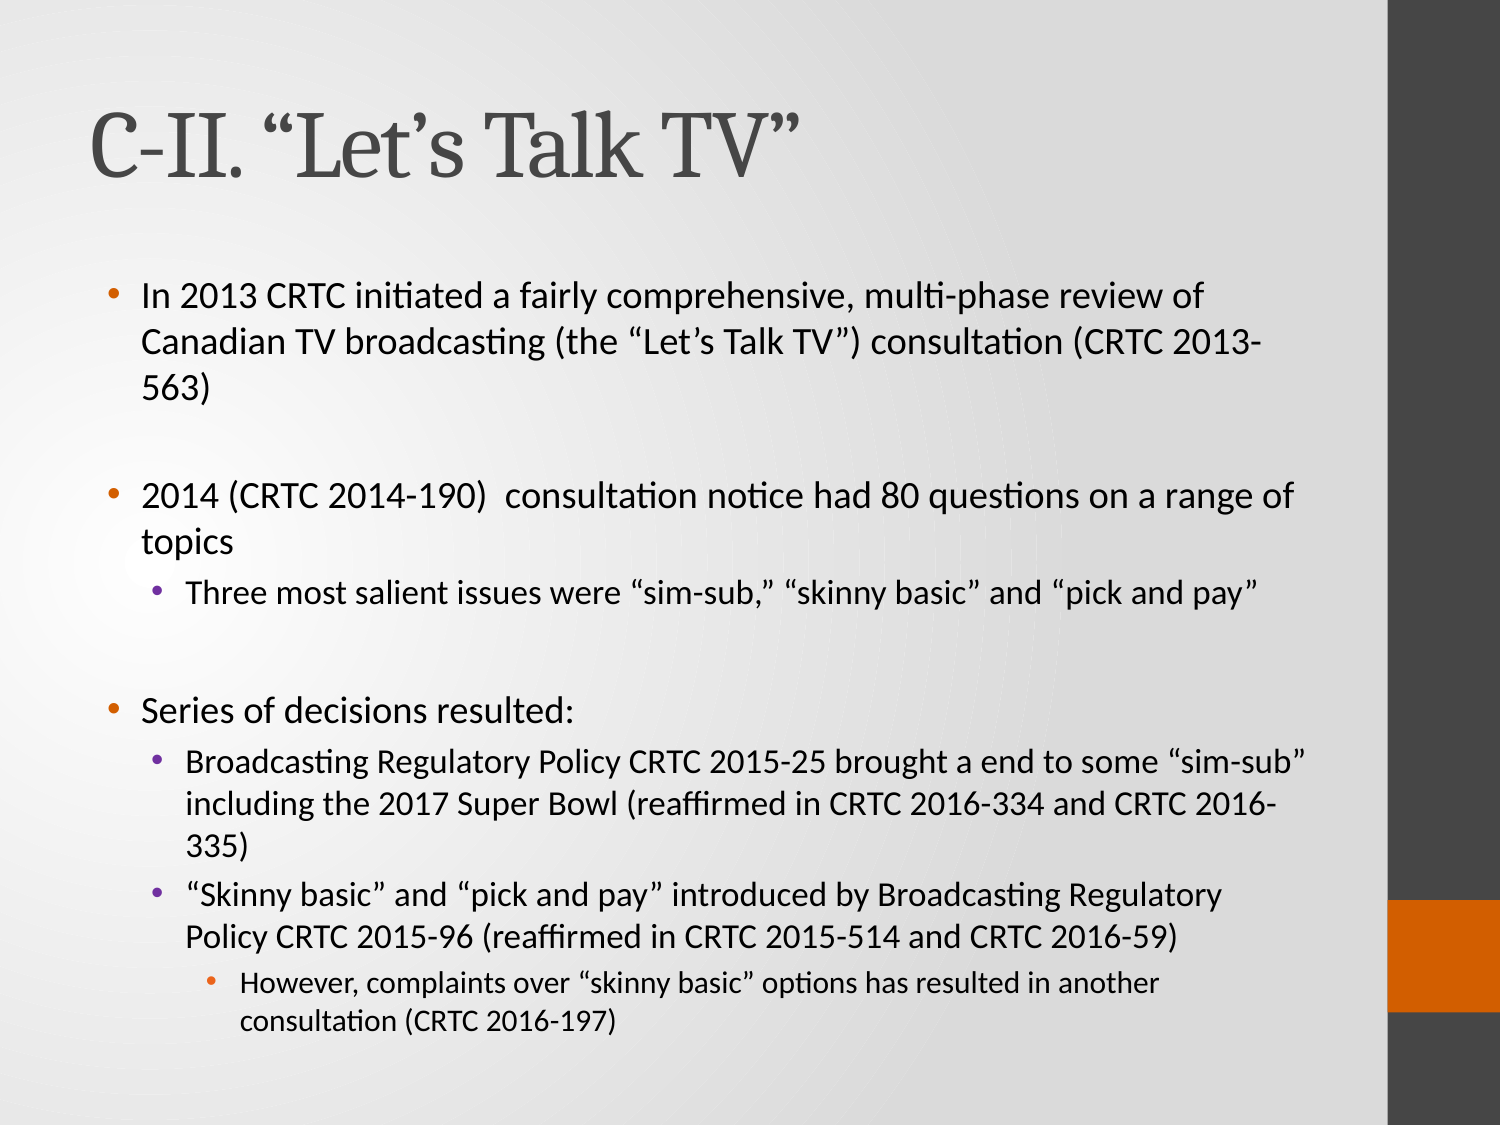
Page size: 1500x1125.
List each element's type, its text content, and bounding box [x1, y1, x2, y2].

list In 2013 CRTC initiated a fairly comprehensive, multi-phase review of Canadian TV broadcasting (the “Let’s Talk TV”) consultation (CRTC 2013-563) 2014 (CRTC 2014-190) consultation notice had 80 questions on a range of topics Three most salient issues were “sim-sub,” “skinny basic” and “pick and pay” Series of decisions resulted: Broadcasting Regulatory Policy CRTC 2015-25 brought a end to some “sim-sub” including the 2017 Super Bowl (reaffirmed in CRTC 2016-334 and CRTC 2016-335) “Skinny basic” and “pick and pay” introduced by Broadcasting Regulatory Policy CRTC 2015-96 (reaffirmed in CRTC 2015-514 and CRTC 2016-59) However, complaints over “skinny basic” options has resulted in another consultation (CRTC 2016-197) [75, 262, 1325, 1050]
title C-II. “Let’s Talk TV” [75, 45, 1325, 233]
